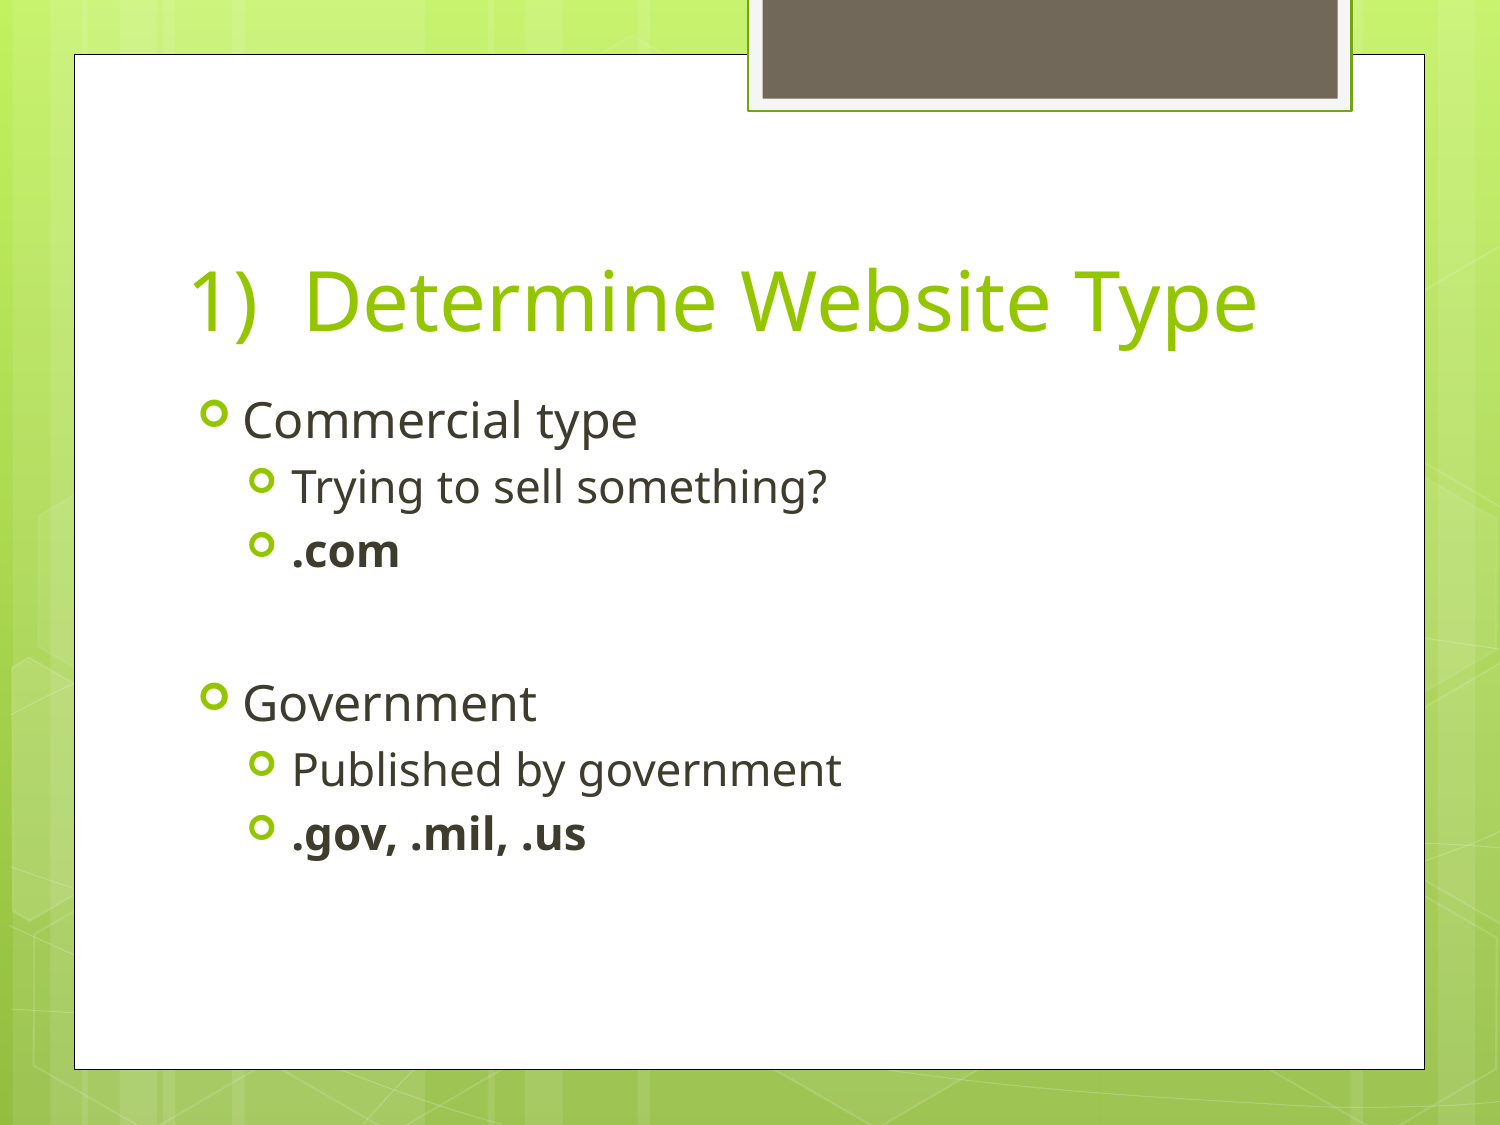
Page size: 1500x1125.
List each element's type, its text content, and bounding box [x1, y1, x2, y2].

list Commercial type Trying to sell something? .com Government Published by government .gov, .mil, .us [171, 381, 1283, 957]
title 1) Determine Website Type [171, 168, 1324, 357]
